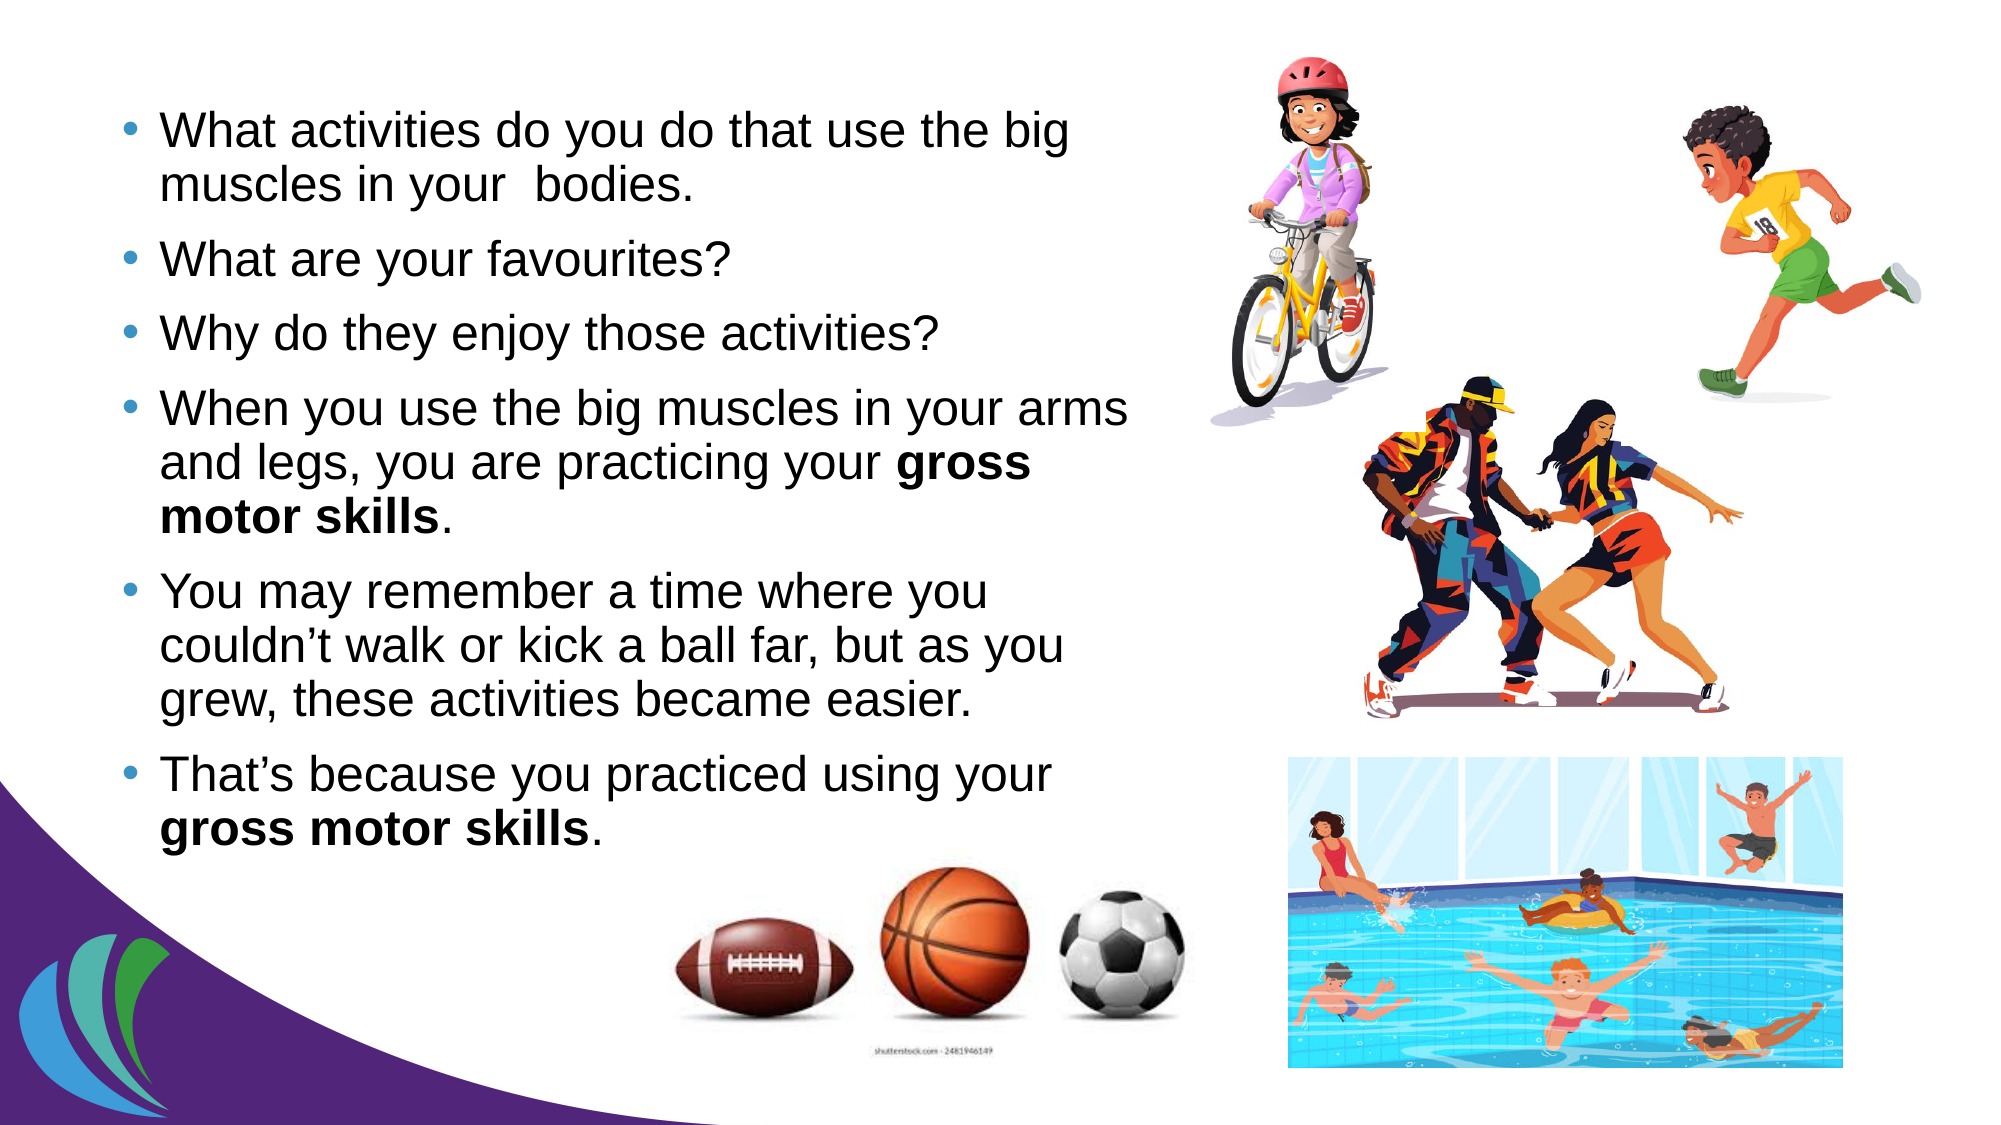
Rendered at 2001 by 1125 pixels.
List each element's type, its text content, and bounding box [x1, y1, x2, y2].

picture [0, 1, 2000, 1125]
list What activities do you do that use the big muscles in your bodies. What are your favourites? Why do they enjoy those activities? When you use the big muscles in your arms and legs, you are practicing your gross motor skills. You may remember a time where you couldn’t walk or kick a ball far, but as you grew, these activities became easier. That’s because you practiced using your gross motor skills. [106, 96, 1182, 866]
